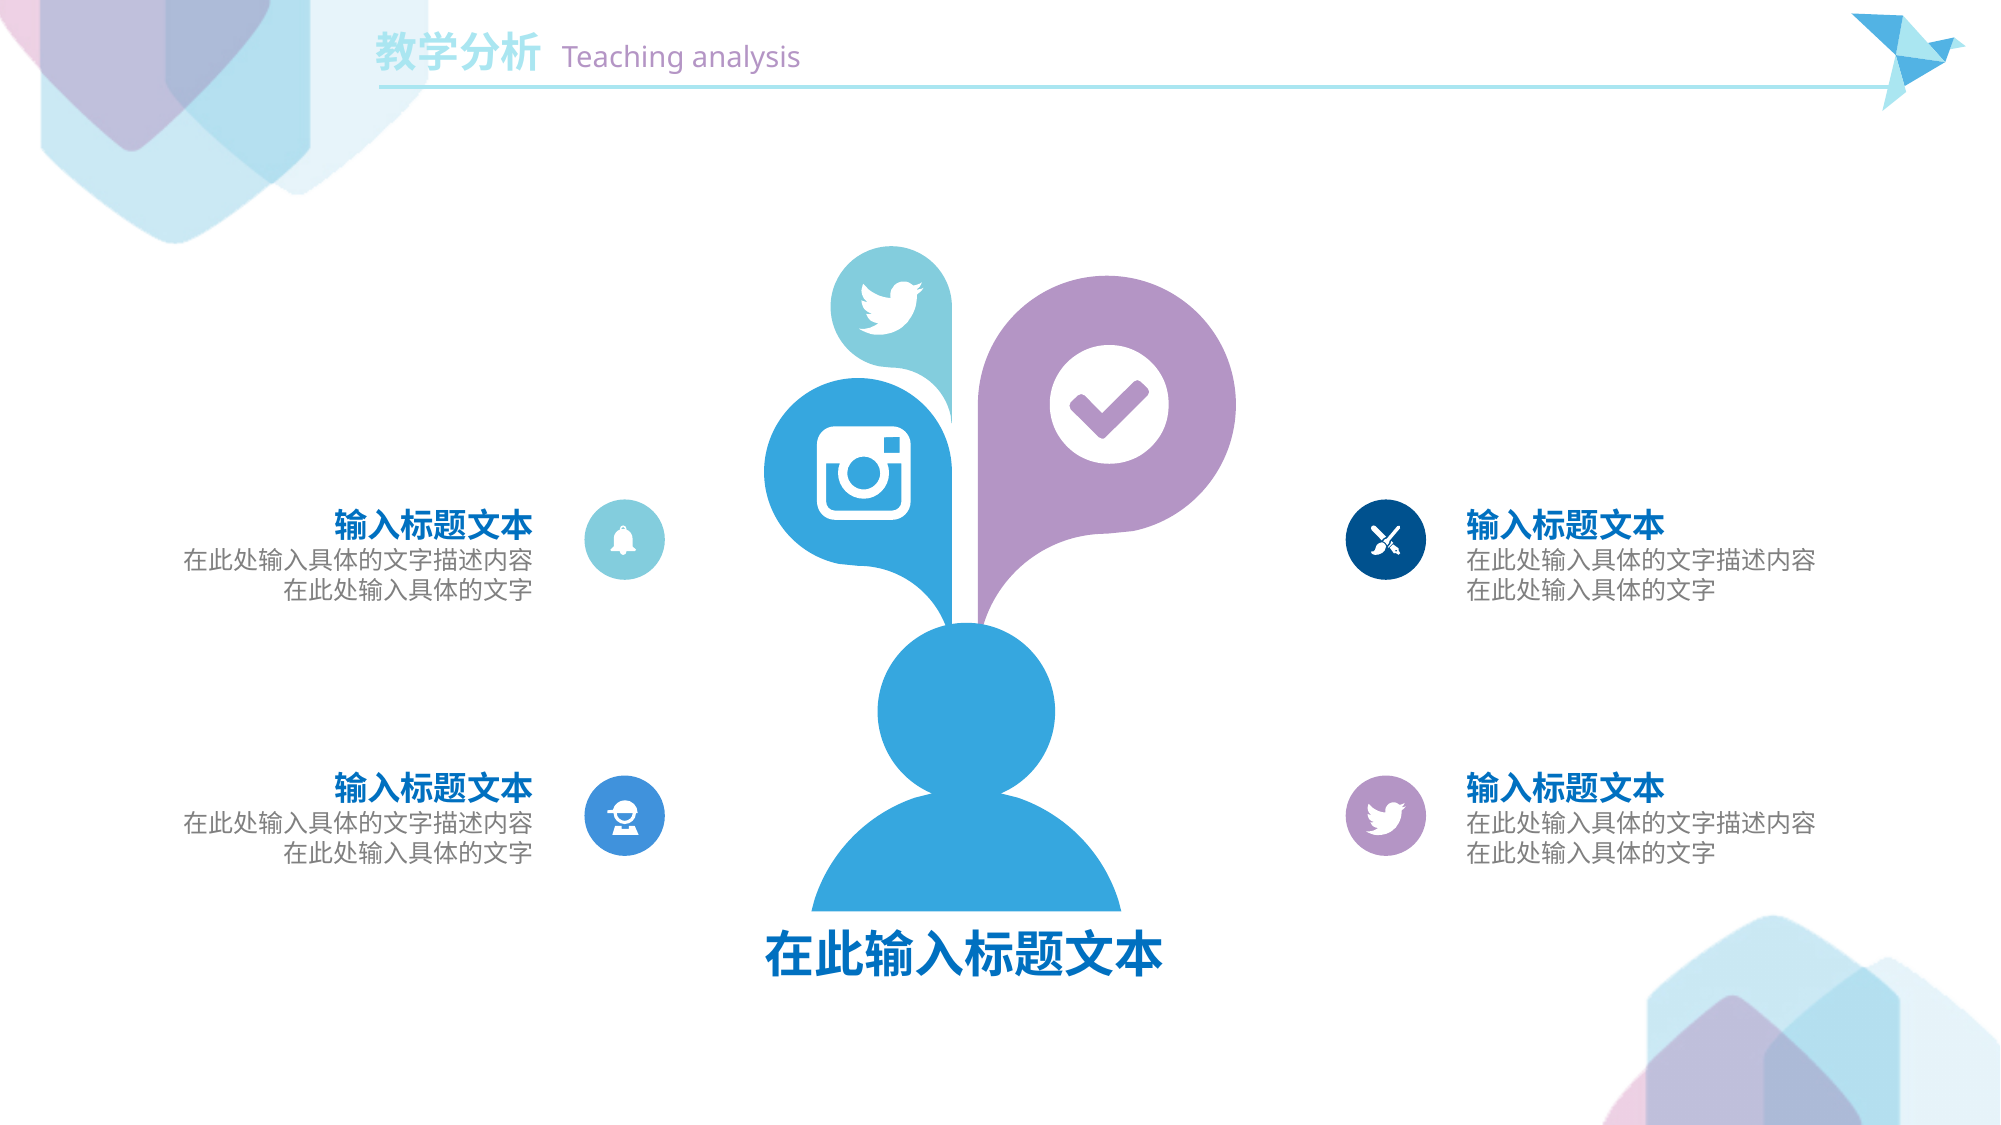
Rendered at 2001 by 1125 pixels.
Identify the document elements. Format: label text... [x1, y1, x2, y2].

text_box [583, 498, 666, 581]
text_box [612, 825, 639, 835]
text_box 在此处输入具体的文字描述内容在此处输入具体的文字 [140, 544, 566, 633]
text_box [829, 245, 953, 425]
text_box [1344, 498, 1428, 581]
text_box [1370, 525, 1401, 555]
text_box 输入标题文本 [140, 503, 566, 544]
text_box 在此处输入具体的文字描述内容在此处输入具体的文字 [1434, 544, 1860, 633]
text_box [583, 774, 666, 857]
text_box 在此处输入具体的文字描述内容在此处输入具体的文字 [1434, 807, 1860, 896]
text_box [1344, 774, 1428, 857]
picture [0, 0, 492, 319]
text_box [976, 274, 1237, 623]
text_box [610, 525, 637, 555]
text_box 在此输入标题文本 [764, 911, 1230, 995]
text_box [1366, 802, 1406, 836]
text_box [810, 621, 1123, 911]
text_box [816, 426, 911, 520]
text_box 输入标题文本 [1434, 503, 1860, 544]
text_box [858, 281, 924, 335]
text_box 输入标题文本 [140, 766, 566, 807]
text_box 在此处输入具体的文字描述内容在此处输入具体的文字 [140, 807, 566, 896]
text_box 输入标题文本 [1434, 766, 1860, 807]
text_box [1049, 345, 1169, 464]
text_box [607, 800, 638, 825]
text_box [763, 376, 953, 624]
picture [1604, 855, 2001, 1125]
